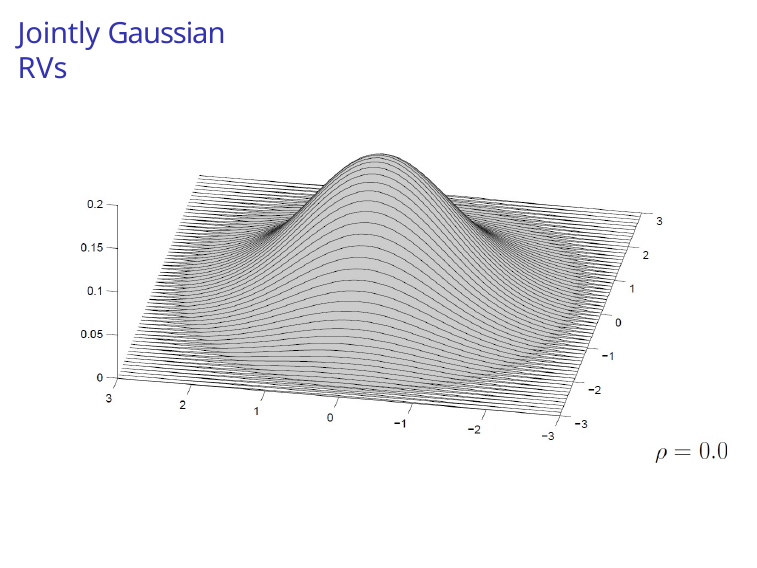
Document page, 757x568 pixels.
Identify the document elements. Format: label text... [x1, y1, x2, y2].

text_box Jointly Gaussian RVs [15, 11, 277, 85]
text_box [80, 153, 728, 463]
